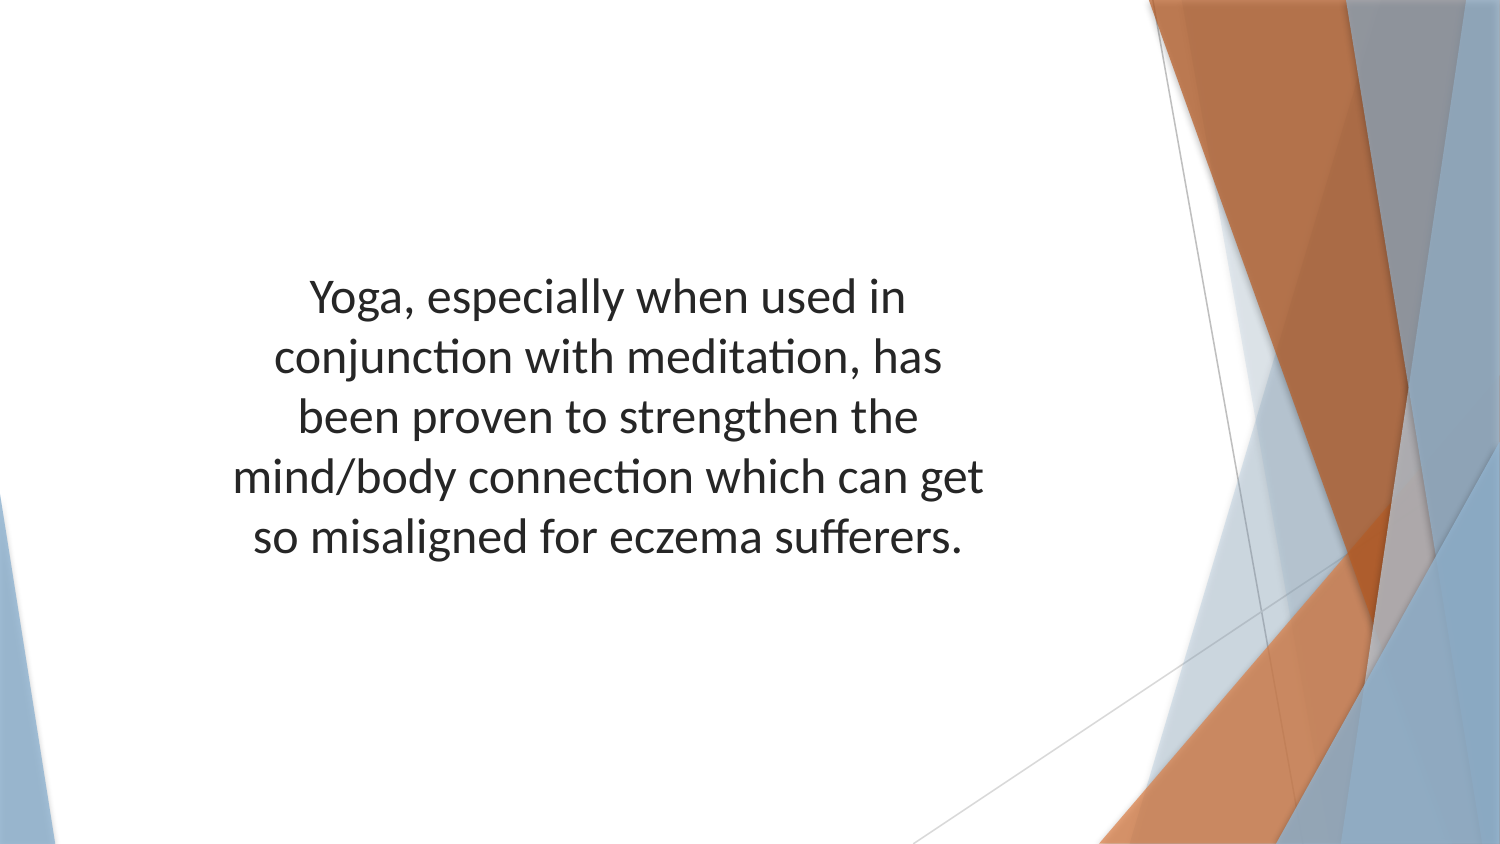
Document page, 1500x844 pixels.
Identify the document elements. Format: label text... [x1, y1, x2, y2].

list Yoga, especially when used in conjunction with meditation, has been proven to strengthen the mind/body connection which can get so misaligned for eczema sufferers. [206, 256, 1010, 599]
